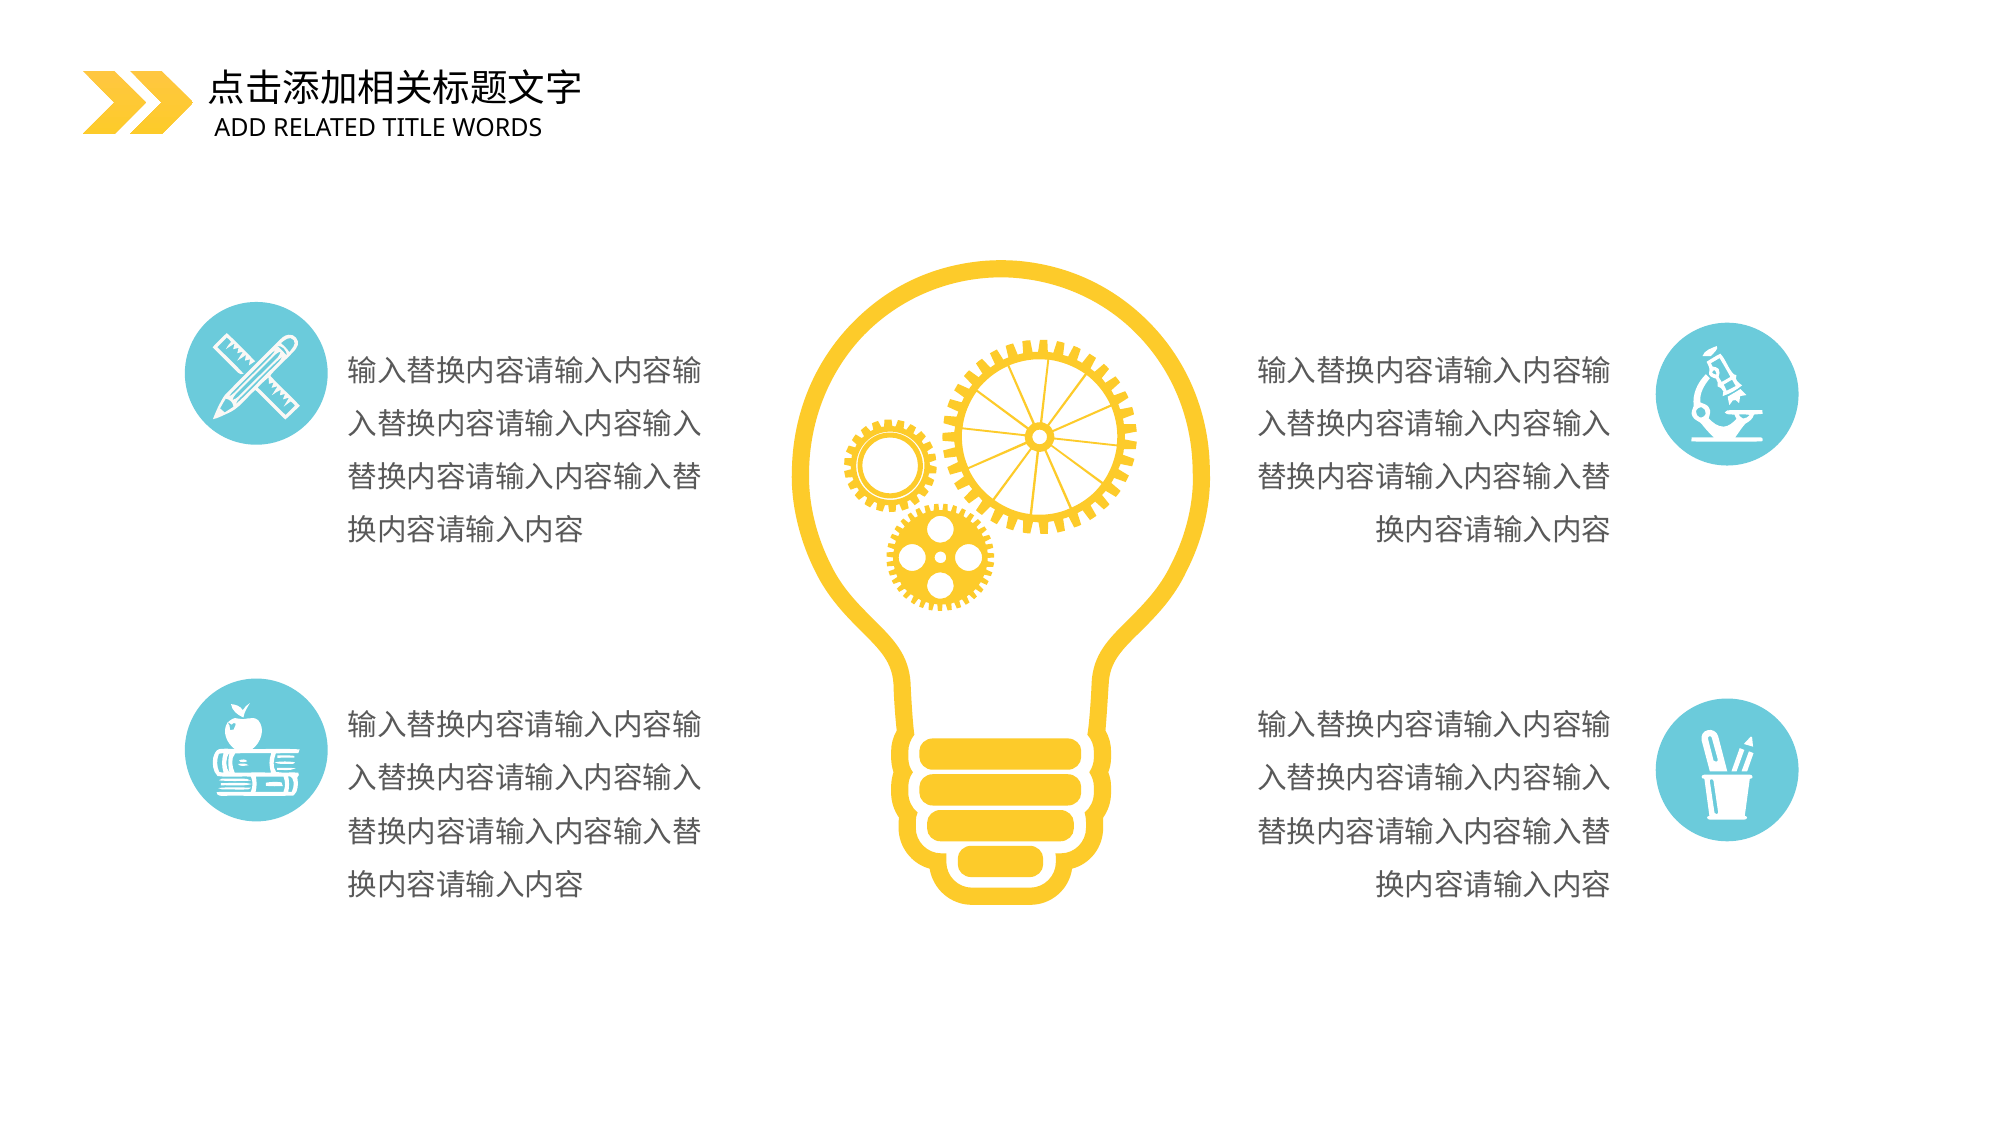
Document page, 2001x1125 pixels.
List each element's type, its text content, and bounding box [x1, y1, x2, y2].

text_box 输入替换内容请输入内容输入替换内容请输入内容输入替换内容请输入内容输入替换内容请输入内容 [327, 678, 750, 912]
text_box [790, 260, 1212, 905]
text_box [184, 301, 328, 445]
text_box 输入替换内容请输入内容输入替换内容请输入内容输入替换内容请输入内容输入替换内容请输入内容 [327, 323, 750, 557]
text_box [184, 678, 328, 822]
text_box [1655, 322, 1799, 466]
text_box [1655, 698, 1799, 842]
text_box 输入替换内容请输入内容输入替换内容请输入内容输入替换内容请输入内容输入替换内容请输入内容 [1212, 323, 1632, 557]
text_box 输入替换内容请输入内容输入替换内容请输入内容输入替换内容请输入内容输入替换内容请输入内容 [1209, 678, 1632, 912]
